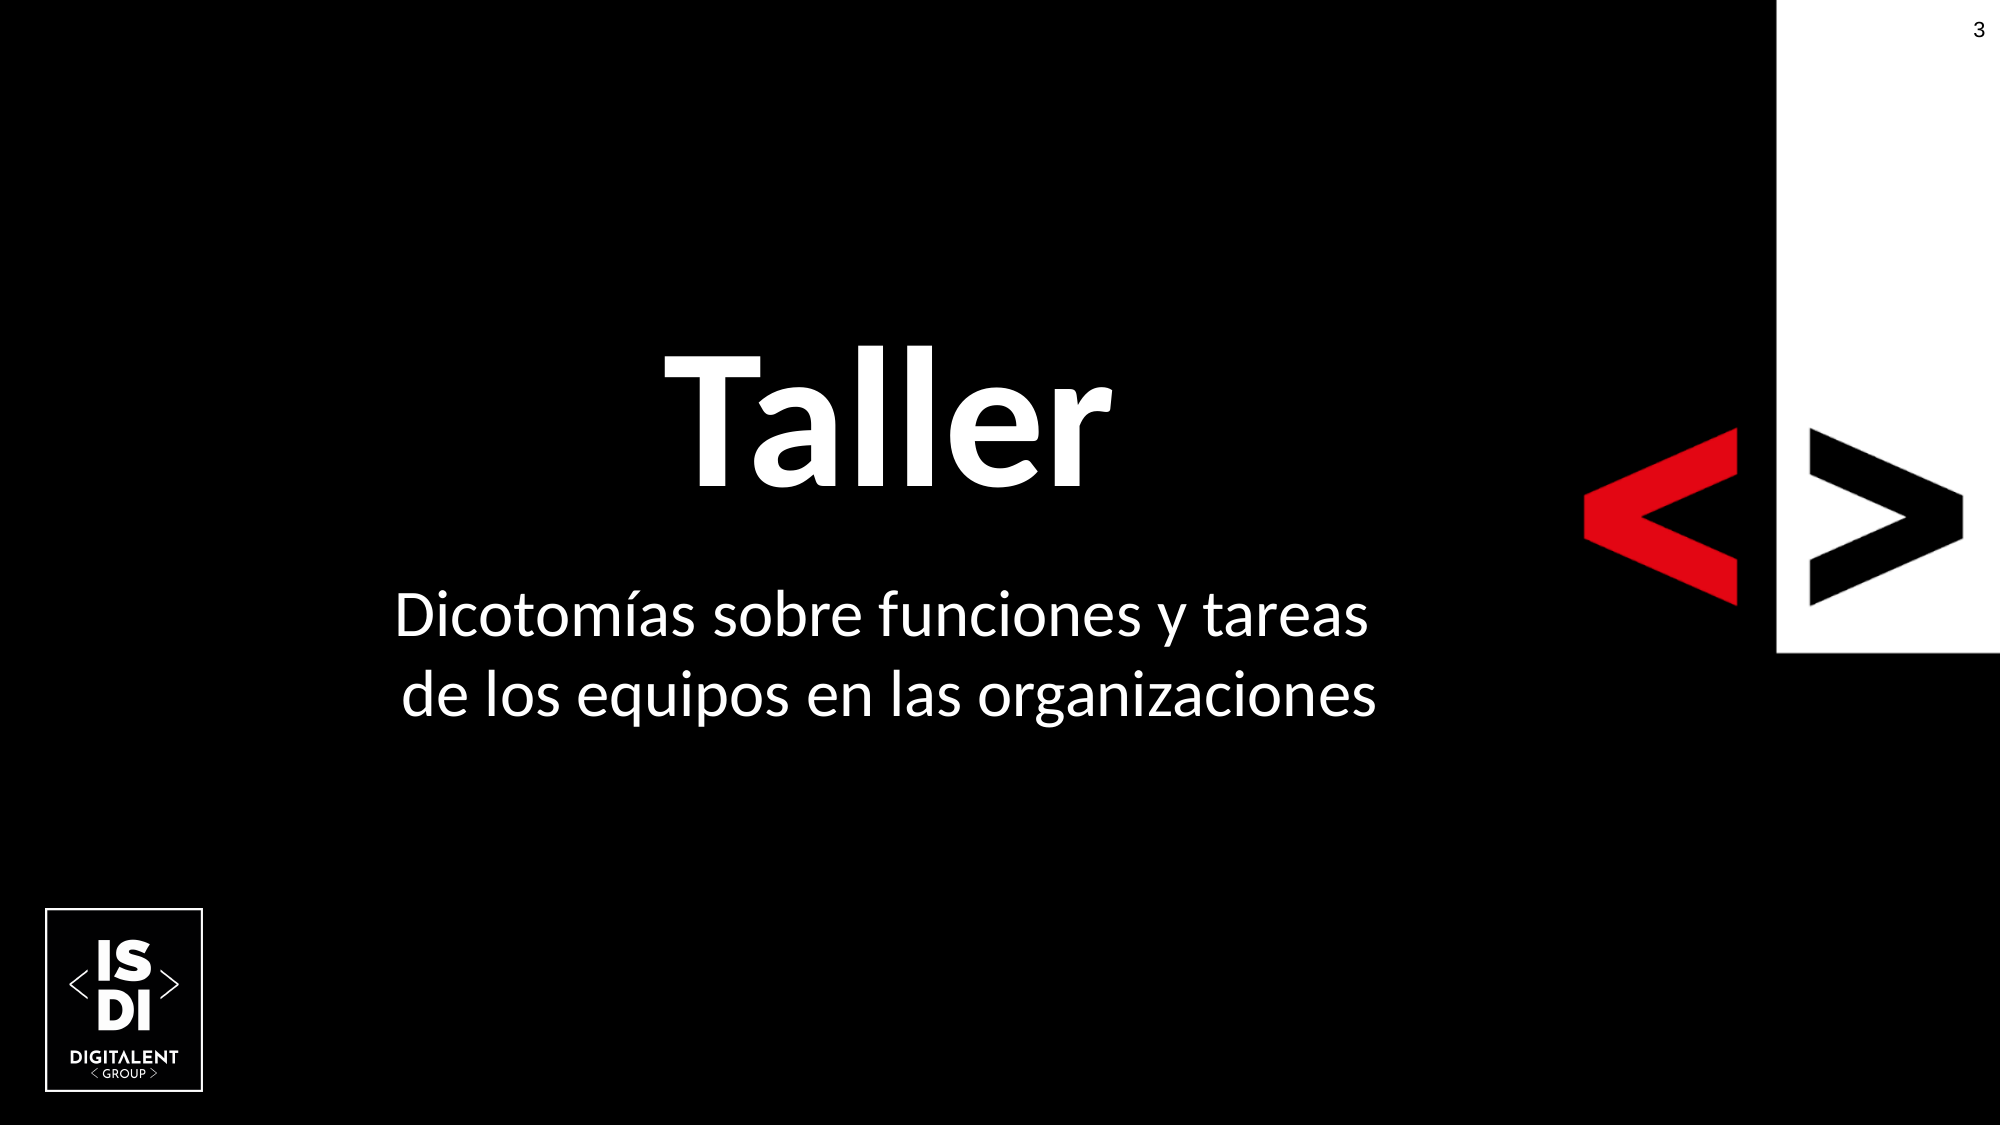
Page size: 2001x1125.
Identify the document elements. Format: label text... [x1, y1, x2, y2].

picture [45, 908, 203, 1092]
text_box Taller [0, 249, 1780, 562]
text_box Dicotomías sobre funciones y tareas de los equipos en las organizaciones [0, 562, 1780, 766]
picture [1573, 0, 2000, 662]
